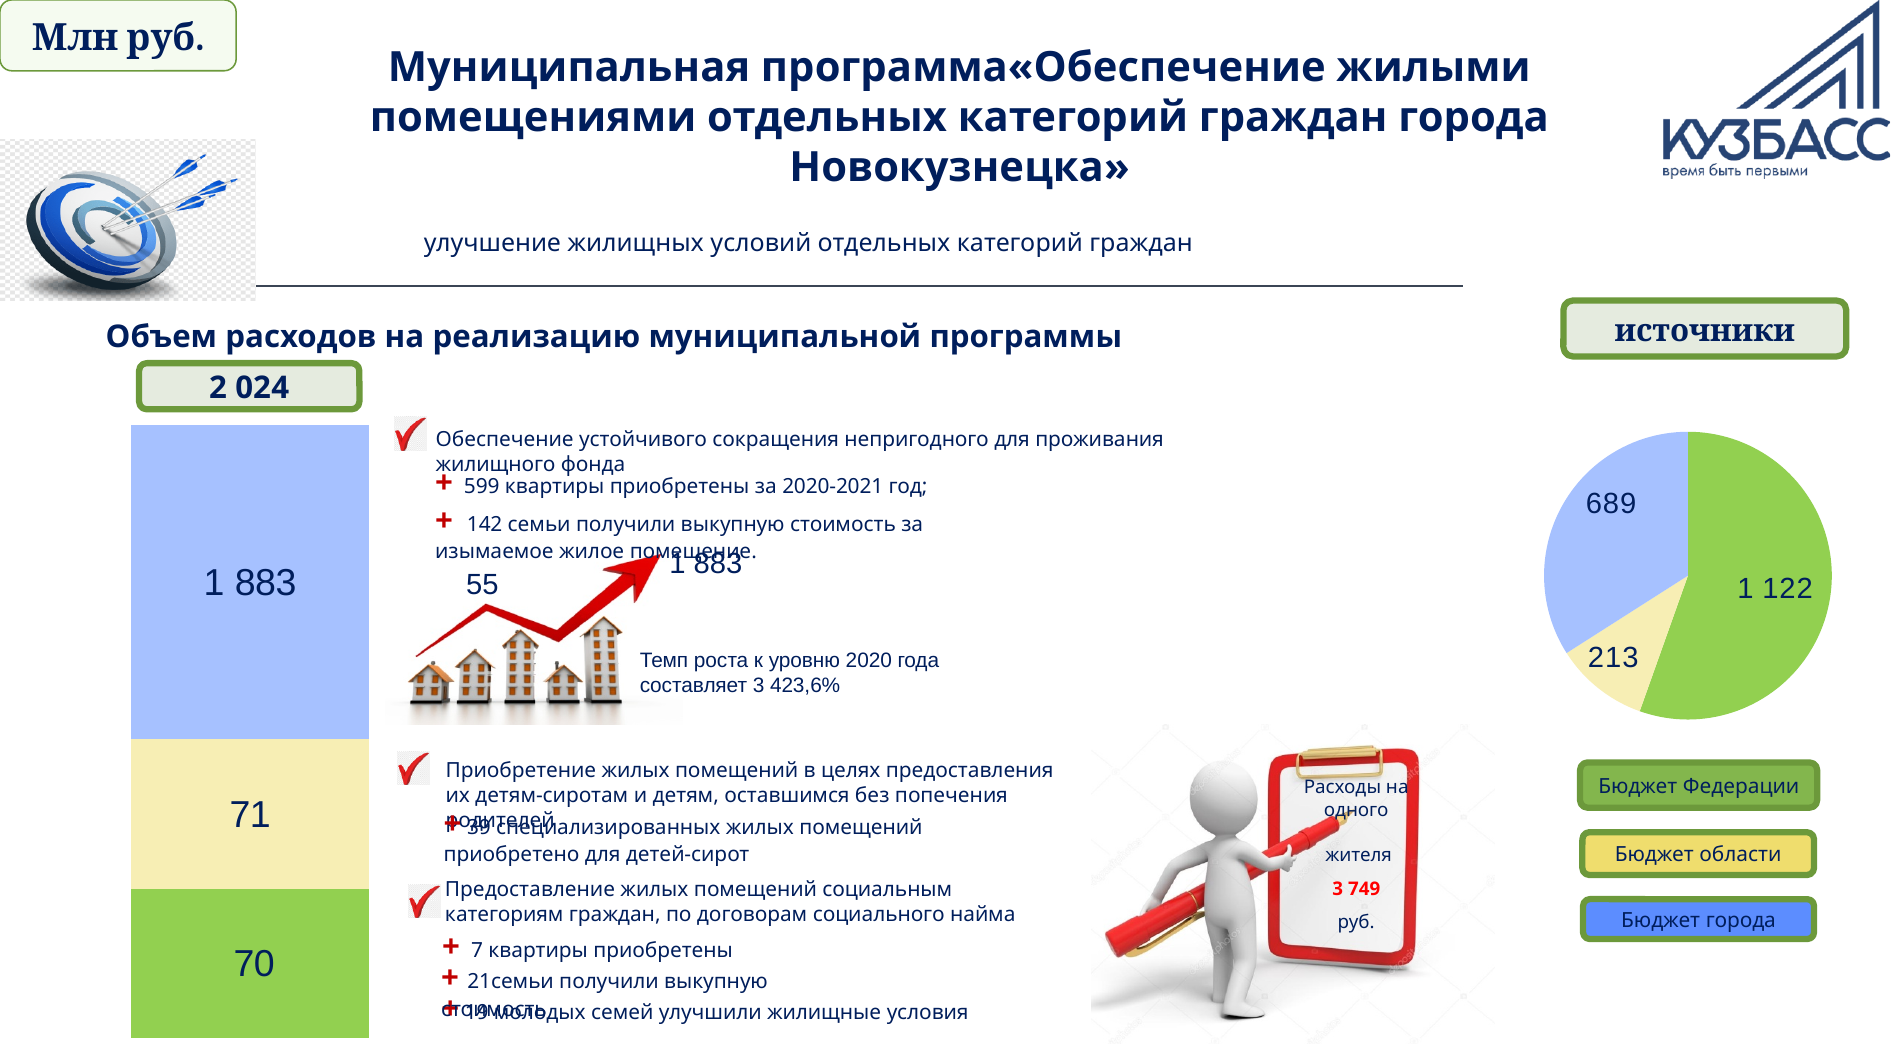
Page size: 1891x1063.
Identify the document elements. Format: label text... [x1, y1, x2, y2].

chart [1439, 377, 1891, 755]
text_box Приобретение жилых помещений в целях предоставления их детям-сиротам и детям, оставшимся без попечения родителей [552, 749, 1084, 839]
text_box Бюджет города [1579, 895, 1818, 943]
text_box 1 883 [654, 537, 782, 588]
text_box Обеспечение устойчивого сокращения непригодного для проживания жилищного фонда [552, 418, 1180, 508]
text_box источники [1560, 297, 1850, 360]
text_box Объем расходов на реализацию муниципальной программы [547, 307, 1158, 364]
text_box Темп роста к уровню 2020 года составляет 3 423,6% [688, 638, 977, 704]
text_box Млн руб. [0, 0, 240, 74]
picture [0, 139, 256, 301]
picture [396, 750, 430, 785]
text_box + 39 специализированных жилых помещений приобретено для детей-сирот [552, 796, 1069, 874]
picture [1663, 0, 1891, 180]
text_box Муниципальная программа«Обеспечение жилыми помещениями отдельных категорий граждан города Новокузнецка» [218, 30, 1701, 200]
picture [547, 540, 683, 725]
text_box + 599 квартиры приобретены за 2020-2021 год; + 142 семьи получили выкупную стоимость за изымаемое жилое помещение. [552, 455, 1061, 570]
chart [0, 305, 547, 1039]
picture [393, 416, 427, 451]
text_box + 21семьи получили выкупную стоимость [552, 950, 883, 1028]
text_box + 7 квартиры приобретены [552, 918, 1068, 971]
text_box улучшение жилищных условий отдельных категорий граждан [409, 218, 1355, 264]
text_box Бюджет области [1579, 829, 1818, 879]
text_box Предоставление жилых помещений социальным категориям граждан, по договорам социального найма [552, 867, 1071, 933]
text_box + 19 молодых семей улучшили жилищные условия [552, 981, 1067, 1034]
text_box Бюджет Федерации [1576, 766, 1821, 811]
picture [407, 883, 441, 918]
picture [1090, 724, 1495, 1044]
